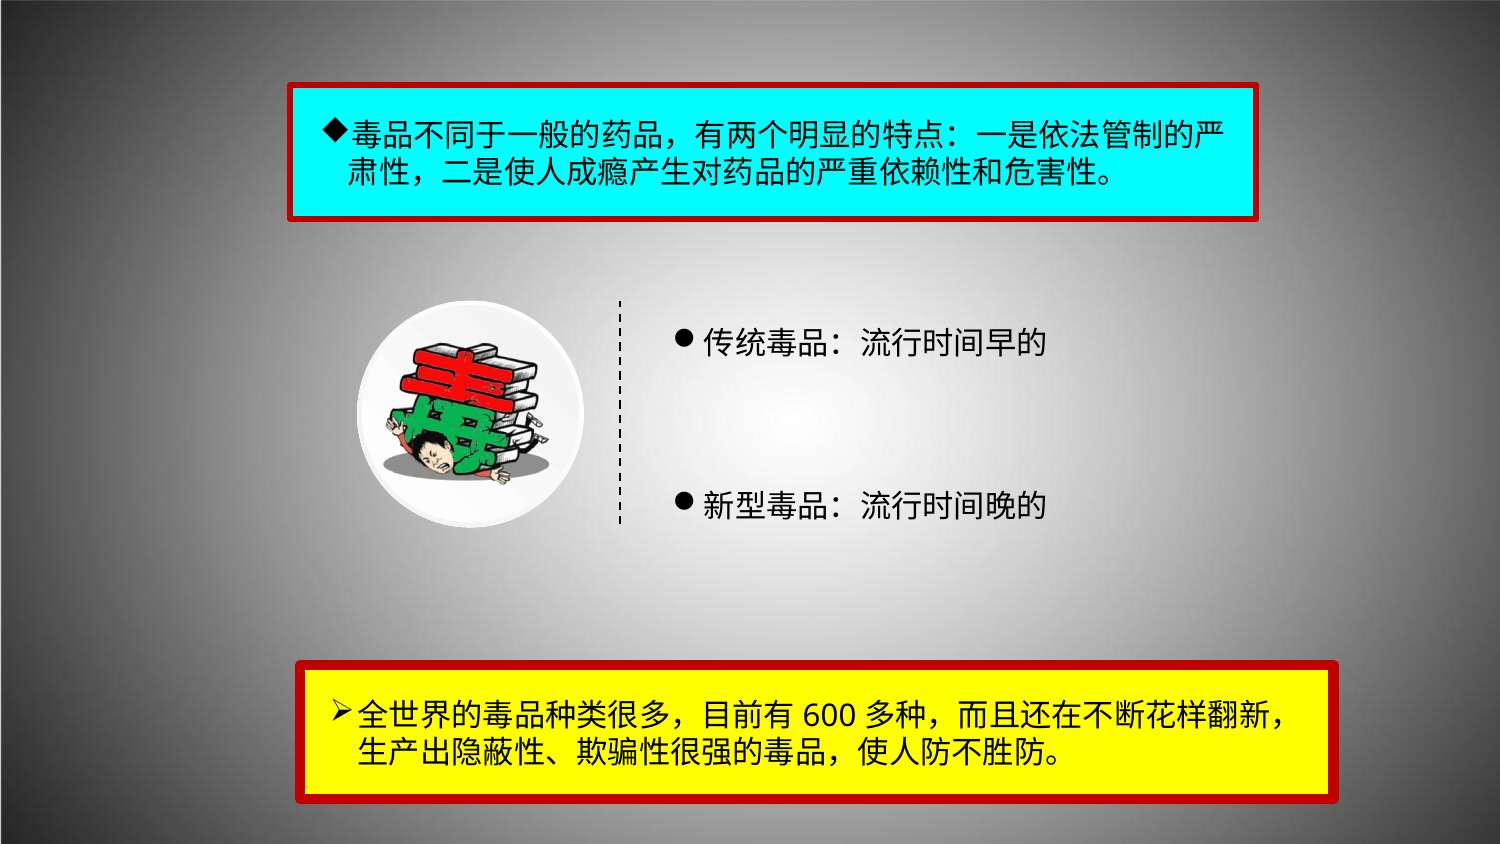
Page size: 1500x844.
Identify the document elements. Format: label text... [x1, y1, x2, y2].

picture [2, 1, 1500, 844]
text_box 传统毒品：流行时间早的 [672, 323, 1227, 361]
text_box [357, 300, 584, 528]
text_box 毒品不同于一般的药品，有两个明显的特点：一是依法管制的严肃性，二是使人成瘾产生对药品的严重依赖性和危害性。 [290, 85, 1257, 220]
text_box 新型毒品：流行时间晚的 [672, 486, 1204, 524]
text_box 全世界的毒品种类很多，目前有600多种，而且还在不断花样翻新，生产出隐蔽性、欺骗性很强的毒品，使人防不胜防。 [300, 665, 1334, 800]
